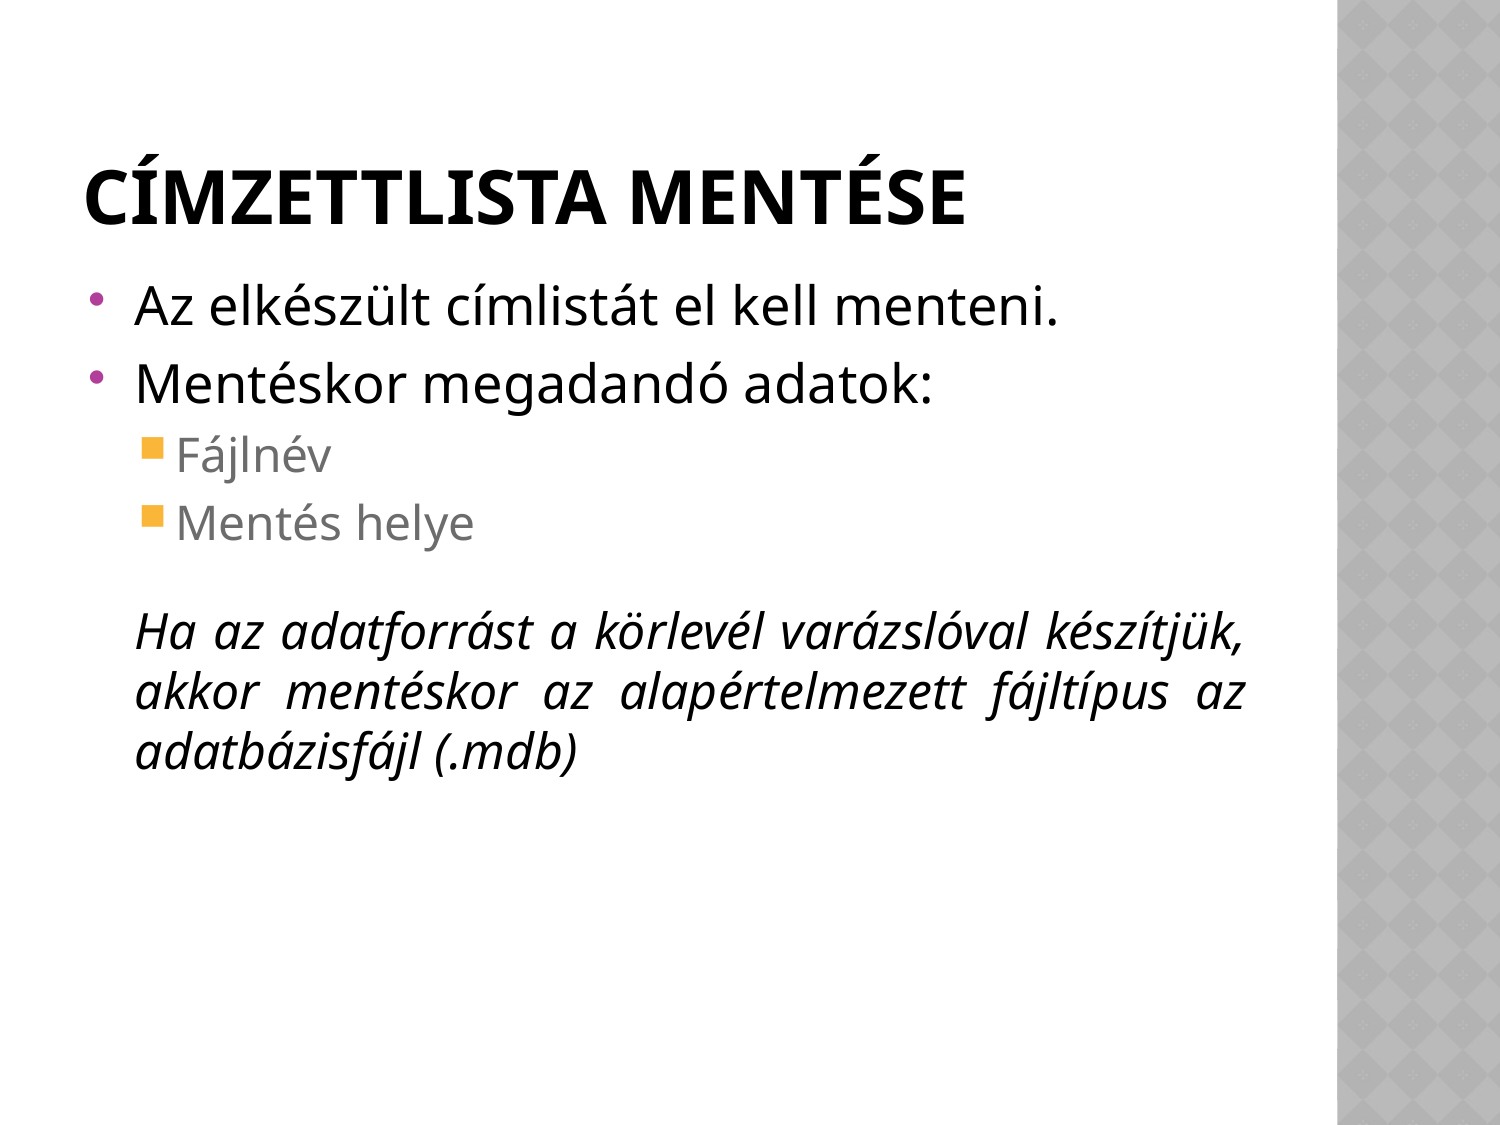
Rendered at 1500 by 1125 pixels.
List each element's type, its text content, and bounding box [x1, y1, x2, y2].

title Címzettlista mentése [75, 52, 1263, 240]
list Az elkészült címlistát el kell menteni. Mentéskor megadandó adatok: Fájlnév Mentés helye Ha az adatforrást a körlevél varázslóval készítjük, akkor mentéskor az alapértelmezett fájltípus az adatbázisfájl (.mdb) [74, 263, 1263, 1060]
